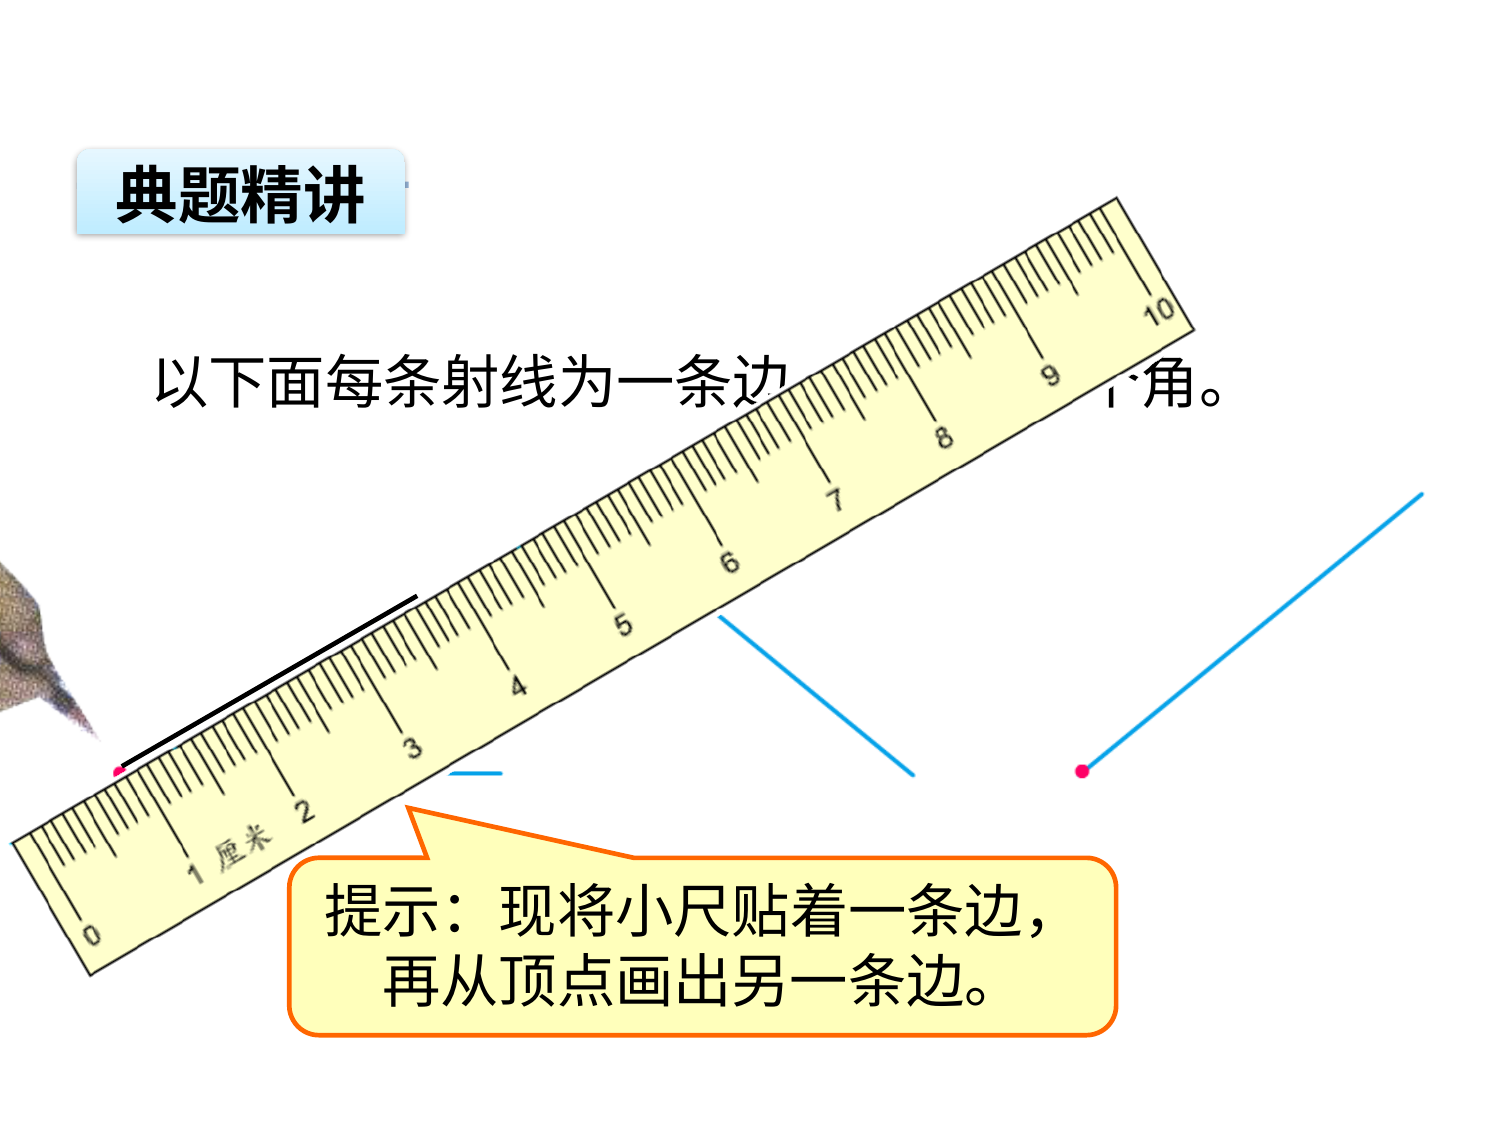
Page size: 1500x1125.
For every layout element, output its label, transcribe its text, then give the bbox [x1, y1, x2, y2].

text_box 提示：现将小尺贴着一条边，再从顶点画出另一条边。 [289, 820, 1117, 1036]
text_box 以下面每条射线为一条边，分别画一个角。 [135, 338, 864, 423]
text_box 典题精讲 [76, 148, 406, 183]
picture [0, 189, 1442, 983]
text_box 以下面每条射线为一条边，分别画一个角。 [1051, 338, 1317, 423]
text_box 典题精讲 [76, 193, 406, 235]
